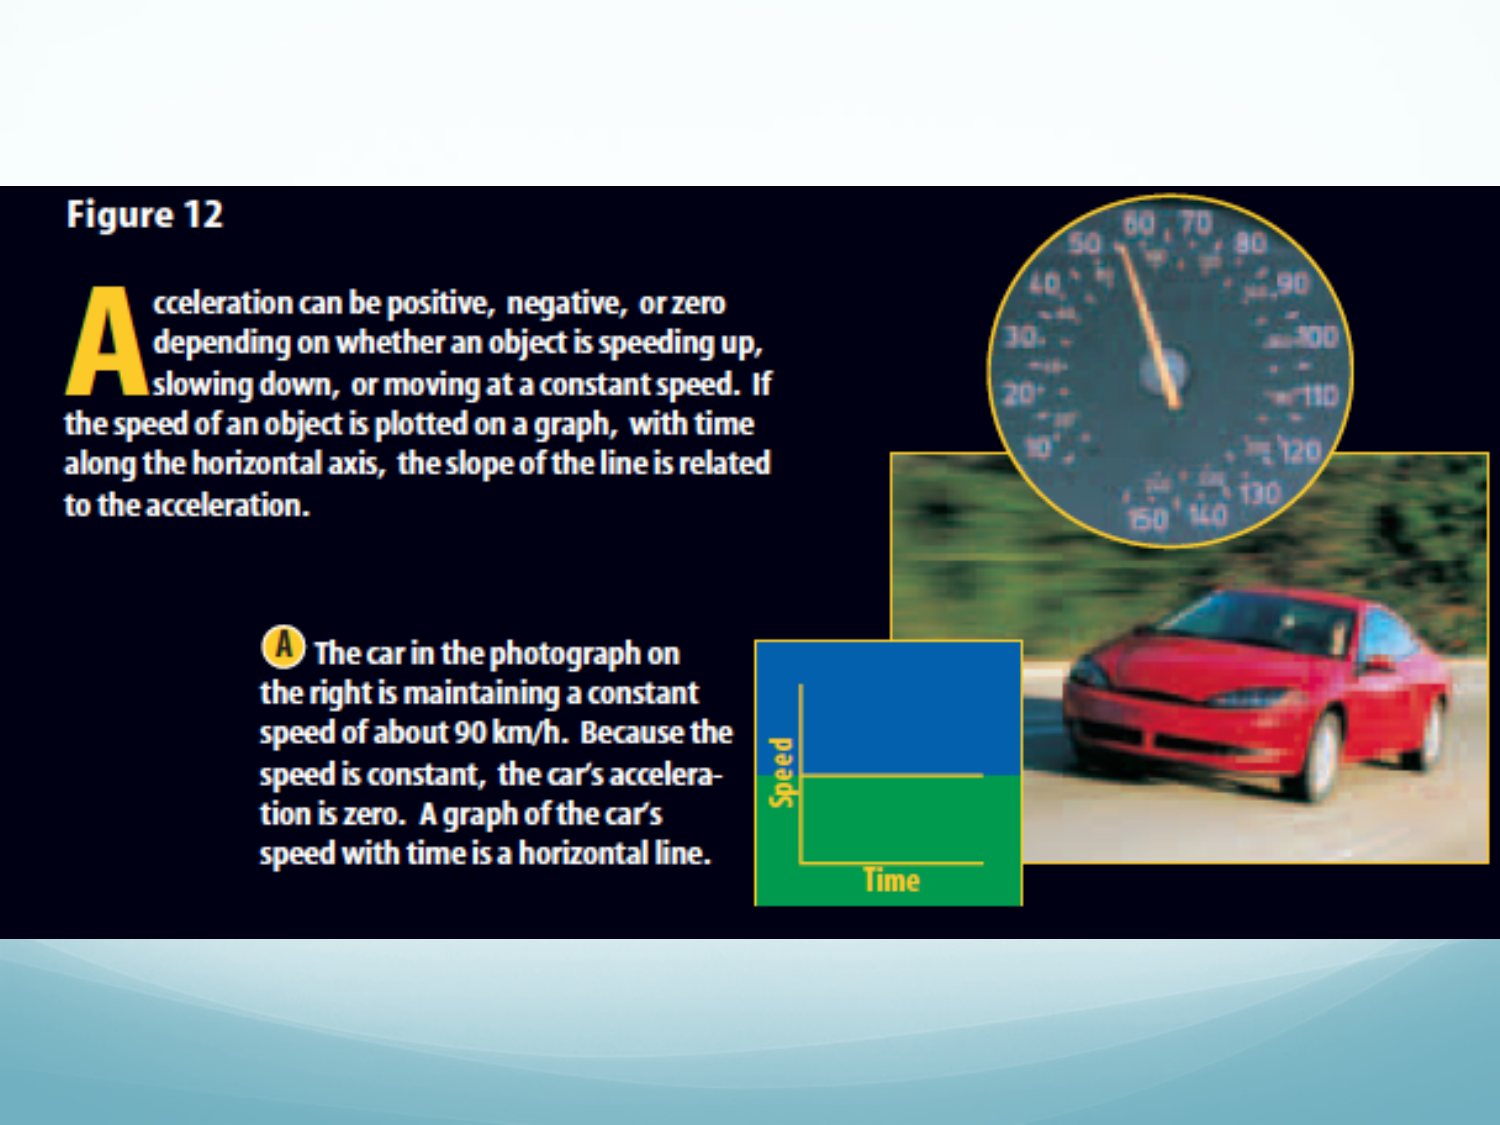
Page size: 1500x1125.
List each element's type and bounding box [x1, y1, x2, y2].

list [0, 0, 1500, 1125]
